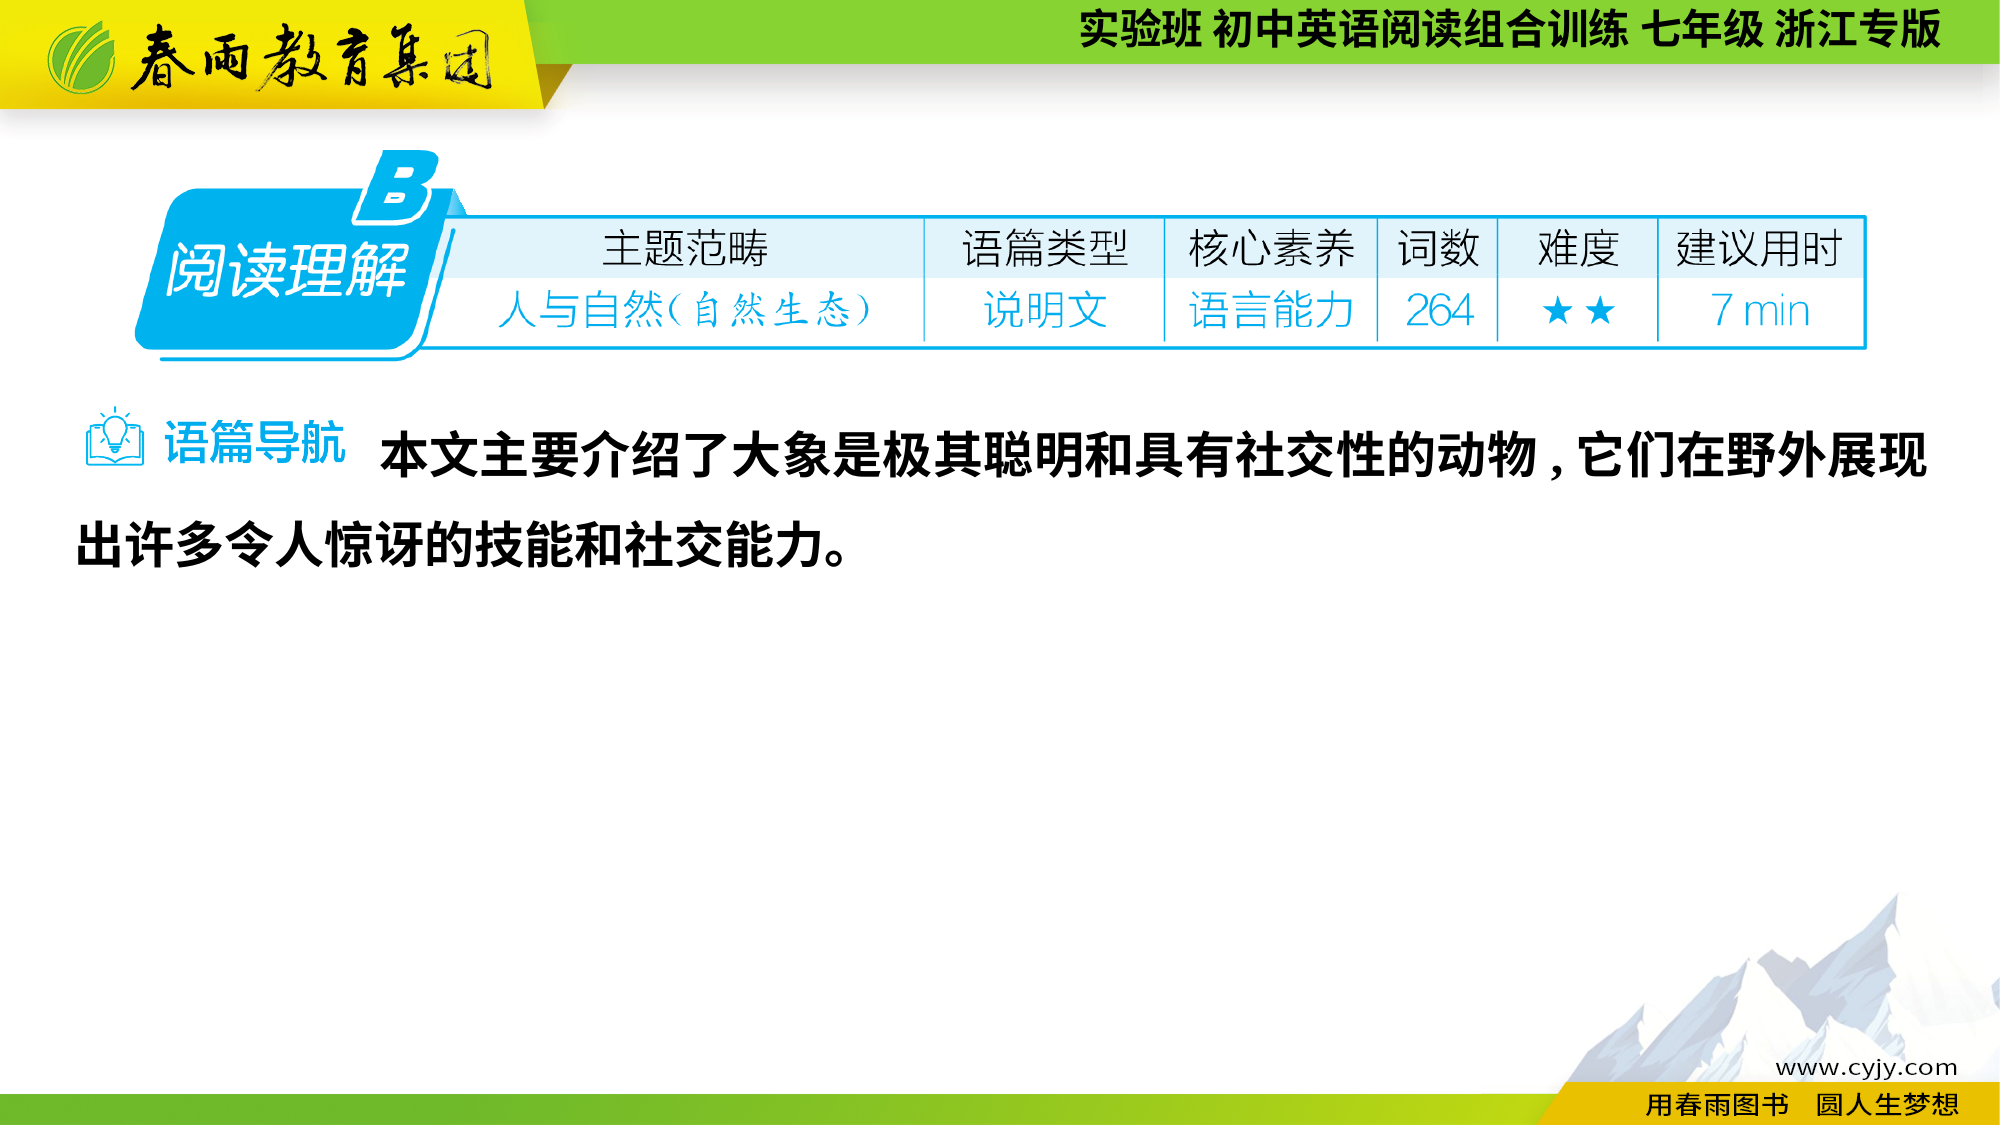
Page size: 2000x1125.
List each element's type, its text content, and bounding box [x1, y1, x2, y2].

list 本文主要介绍了大象是极其聪明和具有社交性的动物,它们在野外展现出许多令人惊讶的技能和社交能力。 [59, 385, 1944, 572]
picture [0, 0, 2000, 1125]
